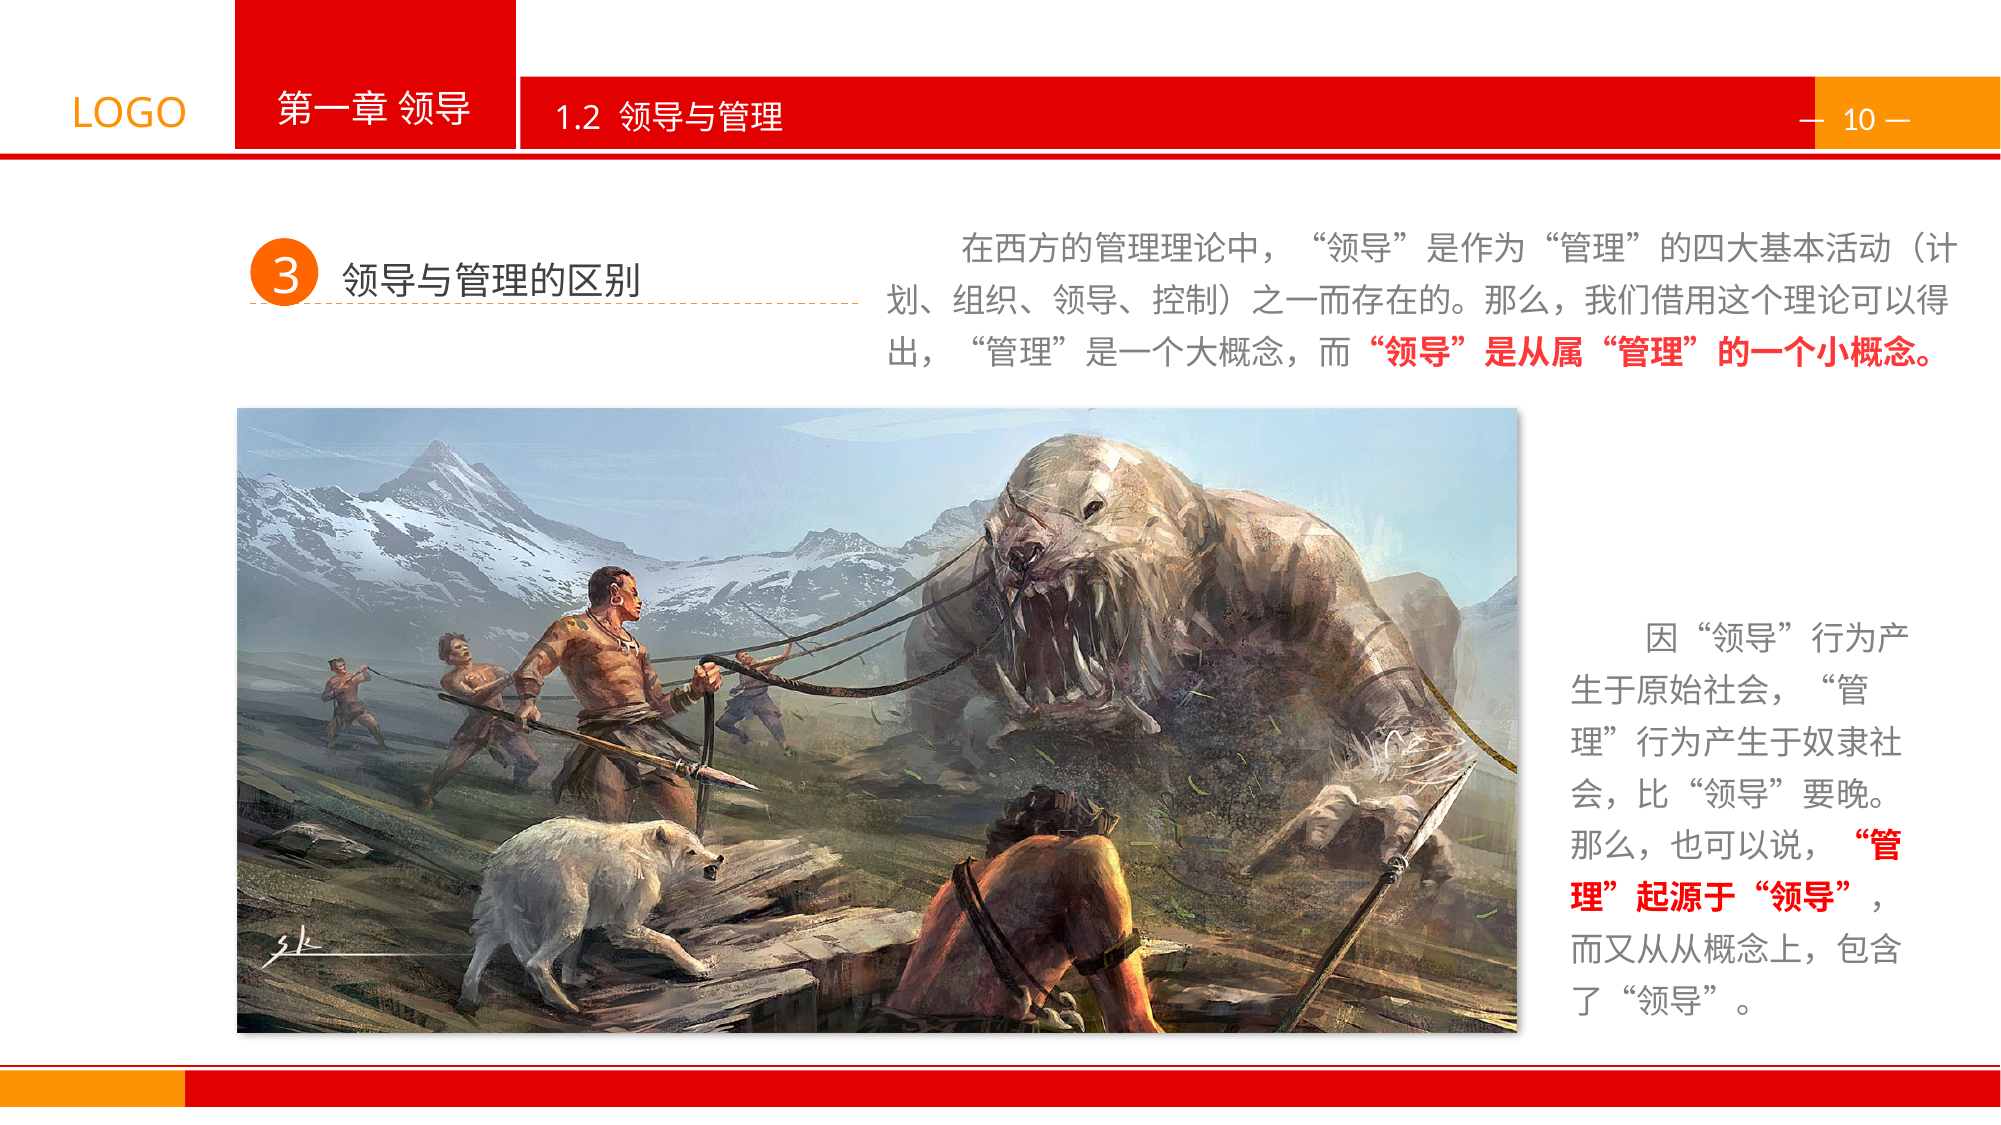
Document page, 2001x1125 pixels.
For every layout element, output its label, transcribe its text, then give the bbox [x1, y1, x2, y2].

text_box 领导与管理的区别 [326, 227, 785, 302]
text_box 因“领导”行为产生于原始社会，“管理”行为产生于奴隶社会，比“领导”要晚。那么，也可以说，“管理”起源于“领导”，而又从从概念上，包含了“领导”。 [1555, 597, 1946, 1028]
picture [237, 408, 1517, 1033]
text_box 在西方的管理理论中，“领导”是作为“管理”的四大基本活动（计划、组织、领导、控制）之一而存在的。那么，我们借用这个理论可以得出，“管理”是一个大概念，而“领导”是从属“管理”的一个小概念。 [871, 208, 1981, 379]
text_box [250, 235, 319, 312]
